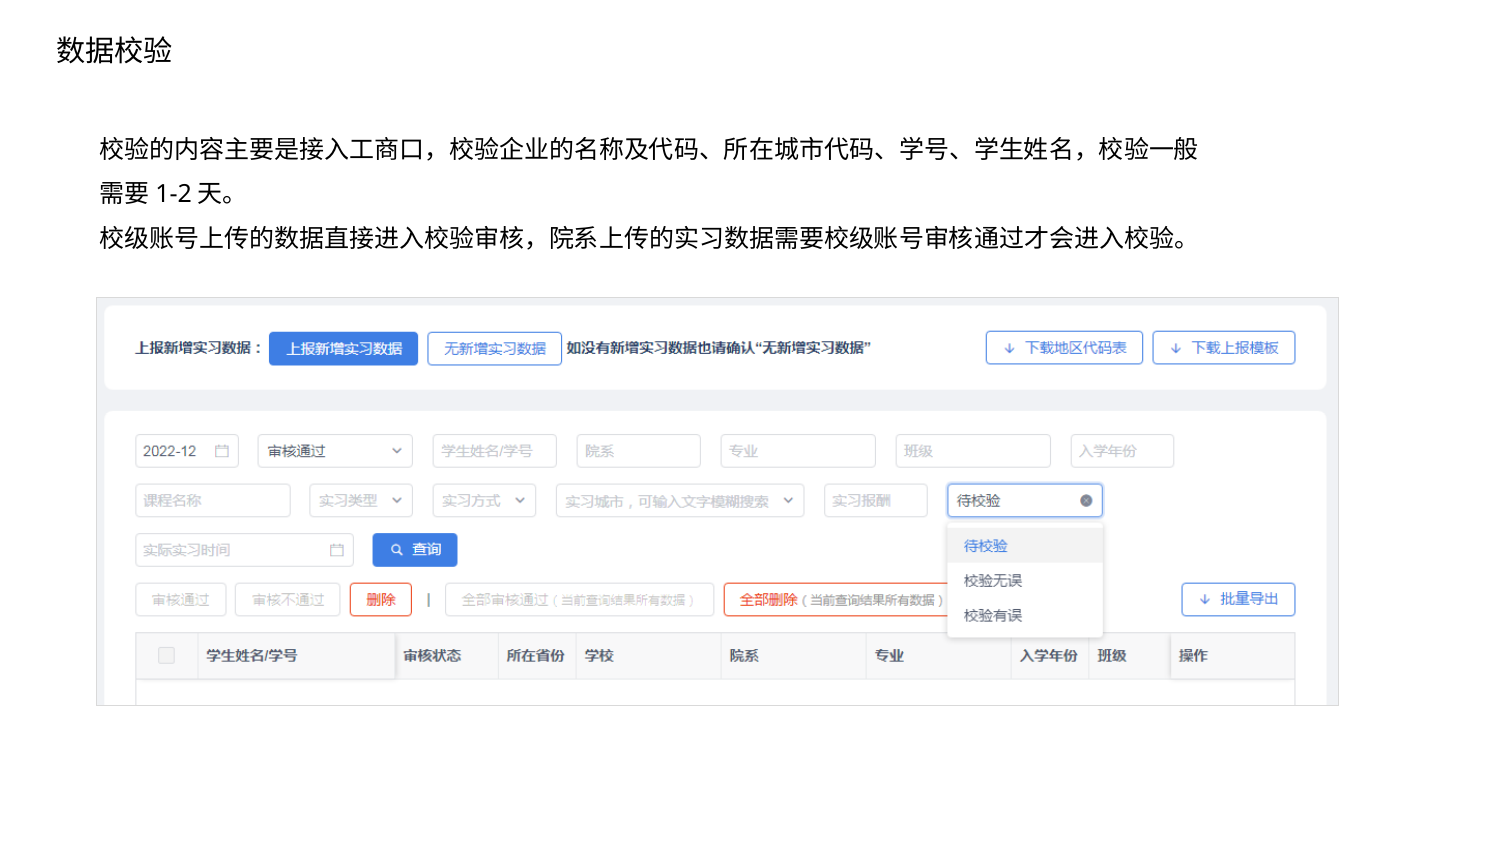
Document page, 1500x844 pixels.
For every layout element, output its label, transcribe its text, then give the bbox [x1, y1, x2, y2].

title 数据校验 [41, 10, 937, 76]
text_box 校验的内容主要是接入工商口，校验企业的名称及代码、所在城市代码、学号、学生姓名，校验一般需要1-2天。 校级账号上传的数据直接进入校验审核，院系上传的实习数据需要校级账号审核通过才会进入校验。 [84, 110, 1221, 261]
picture [95, 297, 1339, 706]
